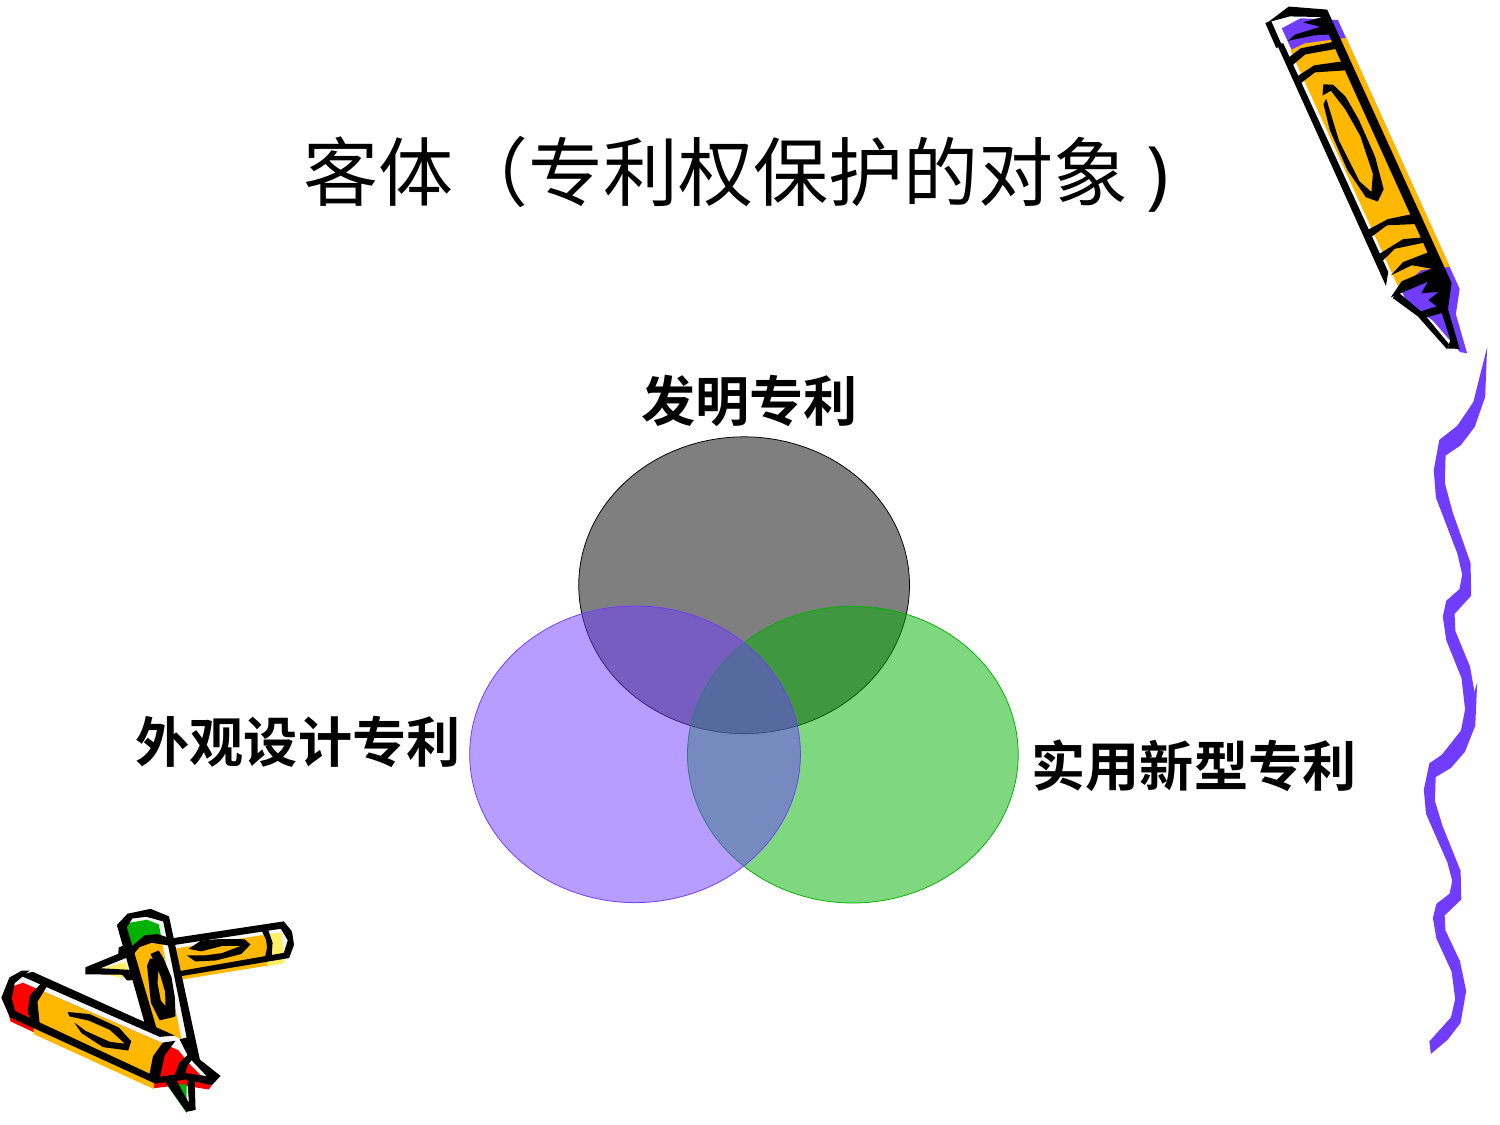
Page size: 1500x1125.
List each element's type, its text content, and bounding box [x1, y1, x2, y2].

title 客体（专利权保护的对象) [112, 24, 1360, 223]
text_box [126, 302, 1367, 1095]
